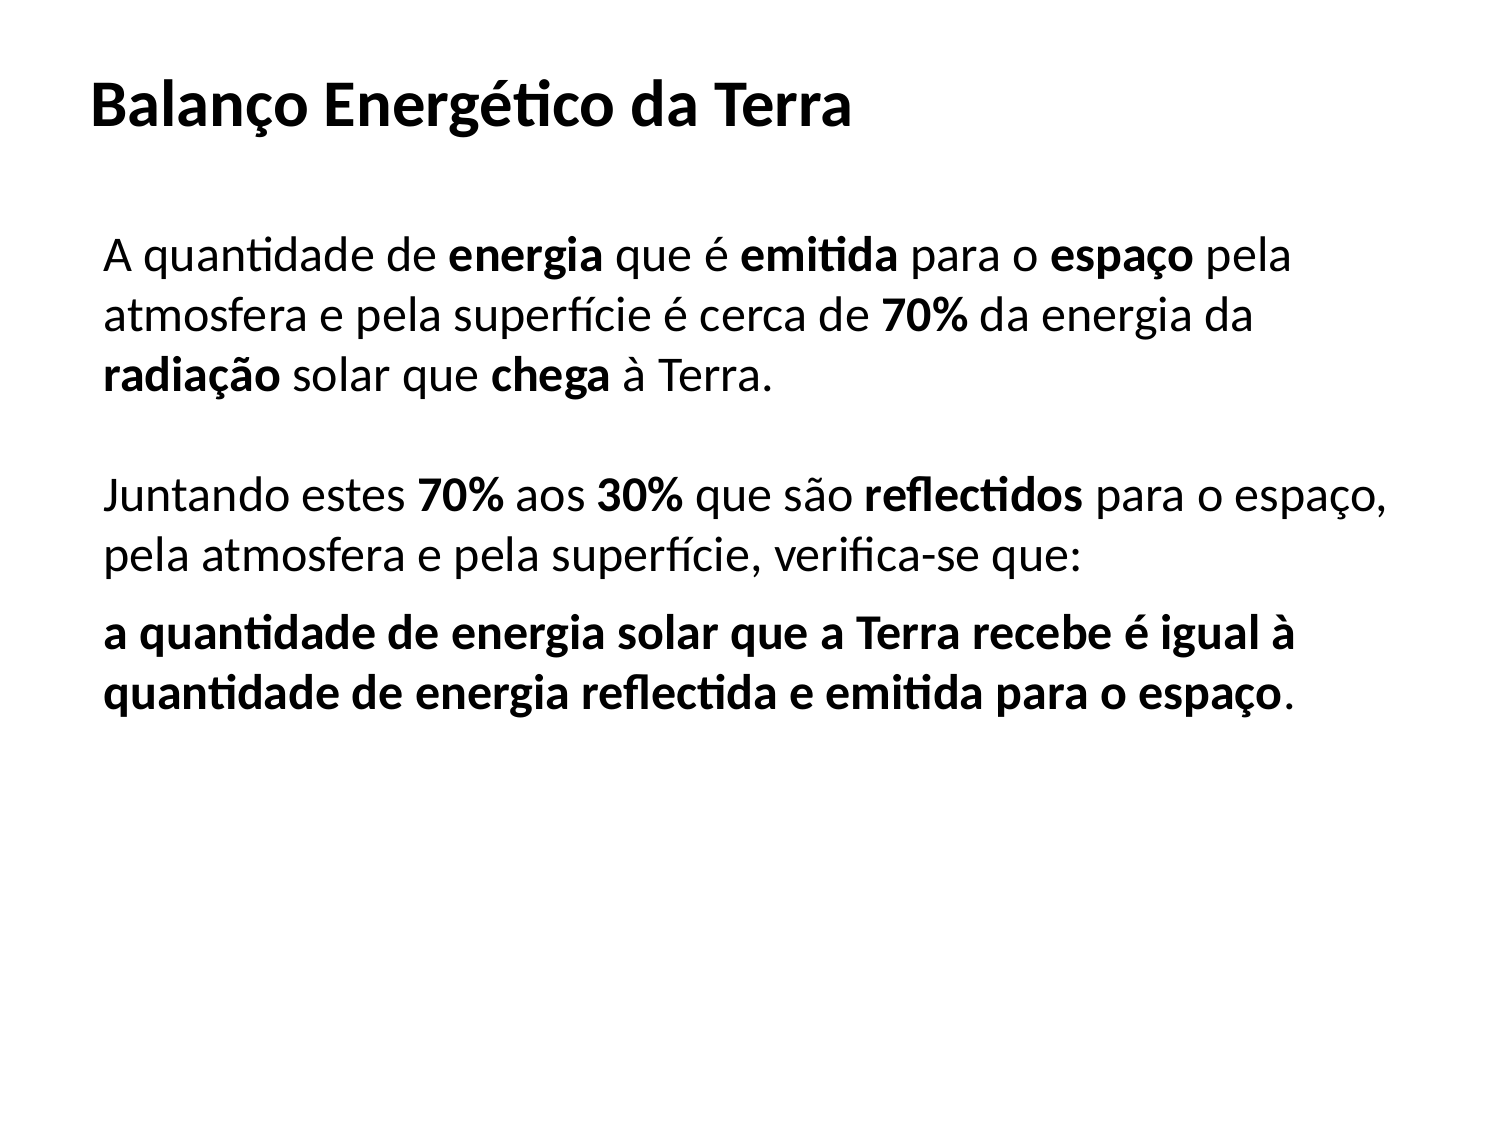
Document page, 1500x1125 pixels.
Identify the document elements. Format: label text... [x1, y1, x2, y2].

text_box A quantidade de energia que é emitida para o espaço pela atmosfera e pela superfície é cerca de 70% da energia da radiação solar que chega à Terra. Juntando estes 70% aos 30% que são reflectidos para o espaço, pela atmosfera e pela superfície, verifica-se que: a quantidade de energia solar que a Terra recebe é igual à quantidade de energia reflectida e emitida para o espaço. [88, 206, 1439, 1005]
text_box Balanço Energético da Terra [74, 45, 1425, 207]
